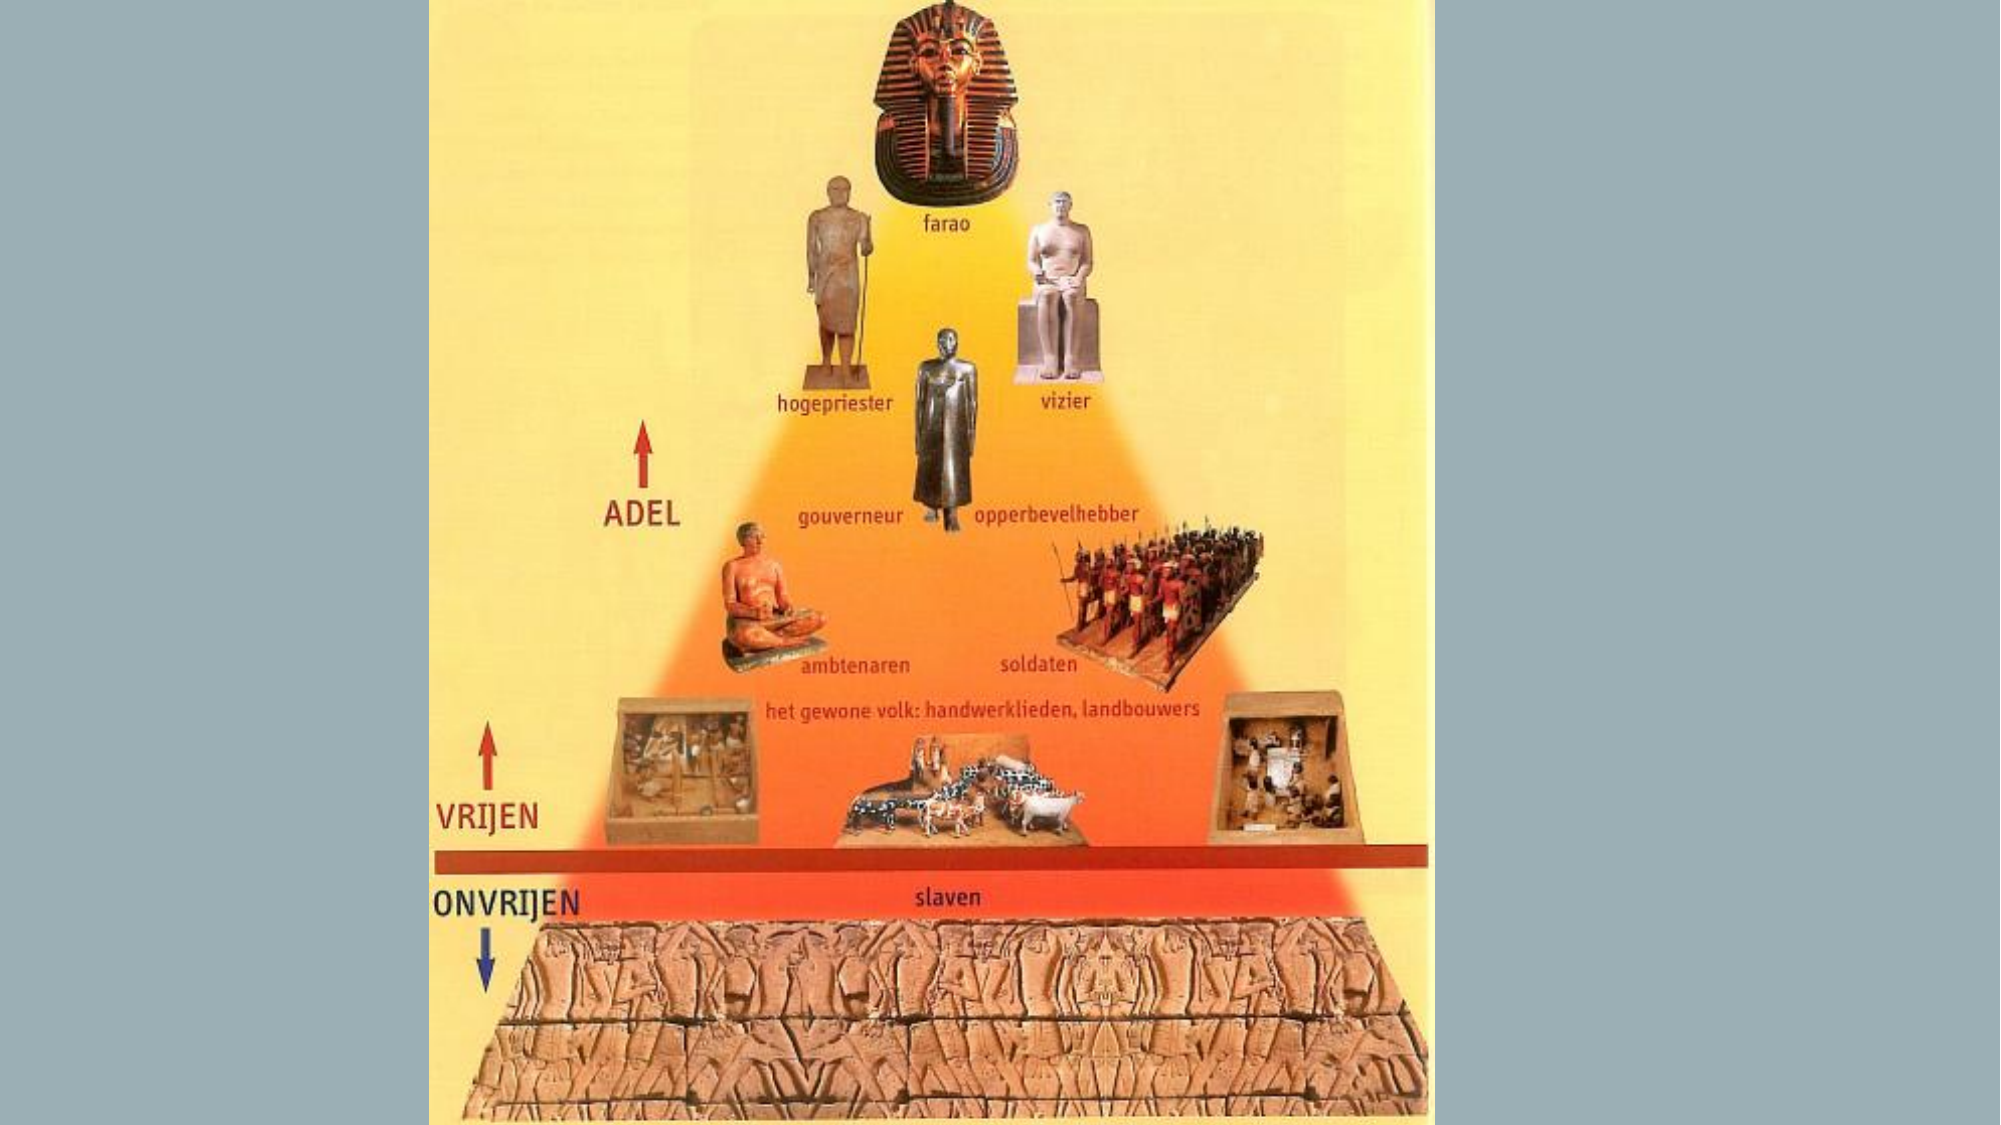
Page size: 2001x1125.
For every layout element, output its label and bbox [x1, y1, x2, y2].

picture [429, 0, 1436, 1125]
